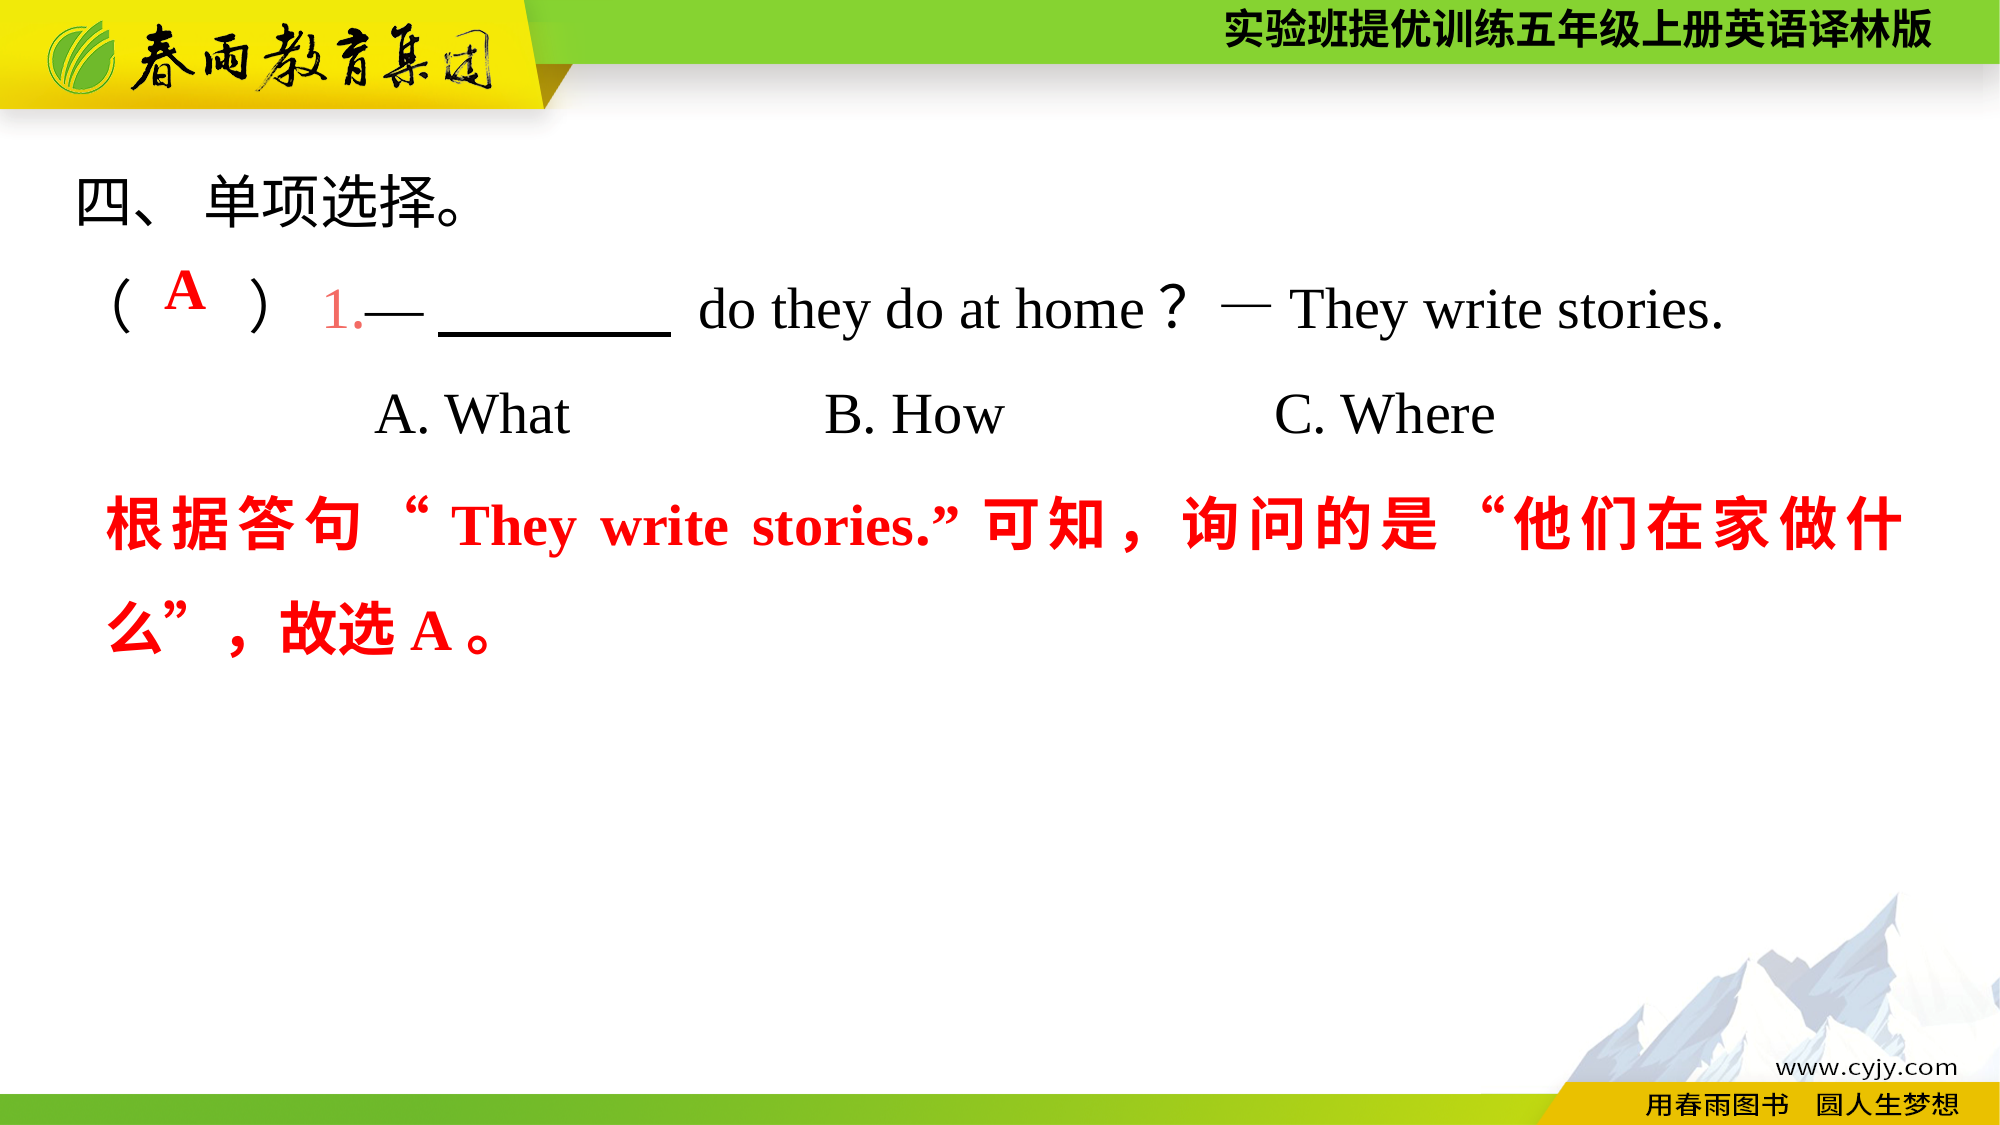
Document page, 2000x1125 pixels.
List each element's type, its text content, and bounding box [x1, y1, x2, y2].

picture [0, 0, 2000, 1125]
text_box 根据答句“They write stories.”可知，询问的是“他们在家做什么”，故选A。 [90, 444, 1920, 669]
text_box A [149, 243, 222, 329]
list 四、 单项选择。 （ ）1.— do they do at home？—They write stories. A. What B. How C. Where [59, 122, 1944, 456]
